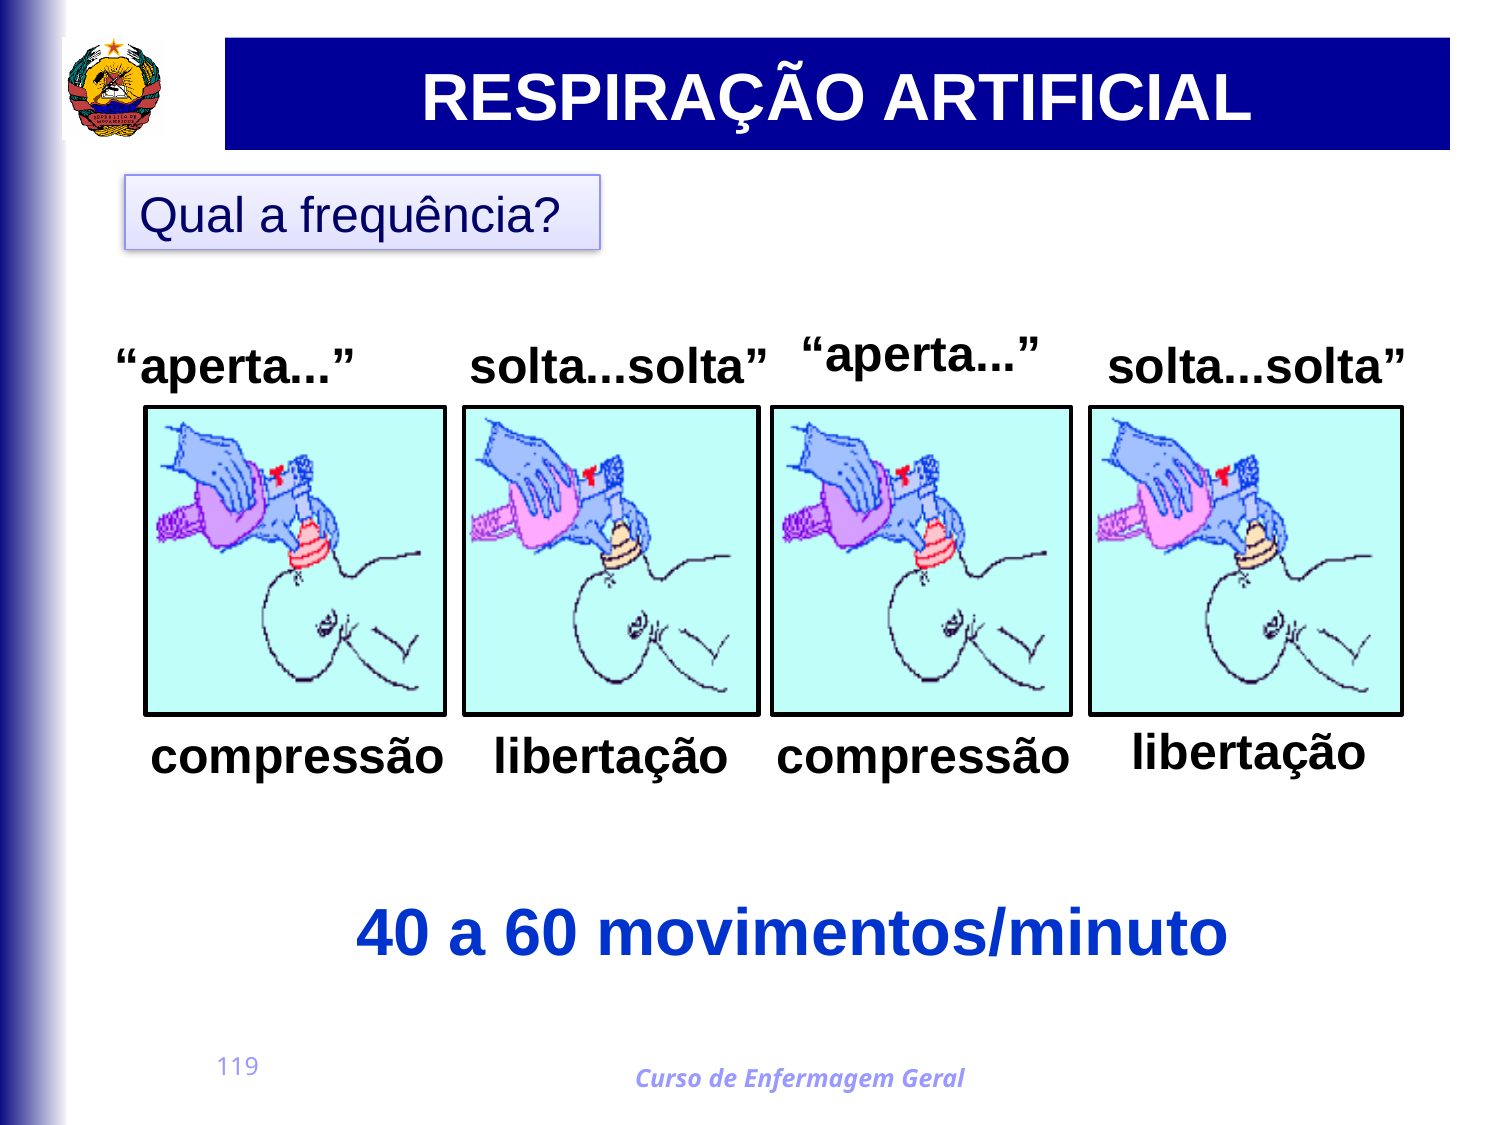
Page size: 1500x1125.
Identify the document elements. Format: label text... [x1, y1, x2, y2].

slide_number 119 [62, 1037, 413, 1098]
text_box Qual a frequência? [124, 174, 601, 250]
text_box “aperta...” [785, 314, 1058, 389]
text_box compressão [136, 716, 461, 791]
text_box “aperta...” [100, 326, 372, 401]
picture [1092, 408, 1401, 713]
picture [466, 408, 757, 713]
text_box libertação [1116, 721, 1383, 788]
text_box solta...solta” [1092, 326, 1423, 401]
footer Curso de Enfermagem Geral [499, 1049, 1101, 1101]
text_box libertação [478, 721, 745, 791]
text_box 40 a 60 movimentos/minuto [341, 881, 1246, 977]
text_box compressão [762, 716, 1087, 791]
text_box solta...solta” [454, 326, 785, 401]
title RESPIRAÇÃO ARTIFICIAL [224, 37, 1451, 151]
picture [773, 408, 1070, 713]
picture [147, 408, 444, 713]
